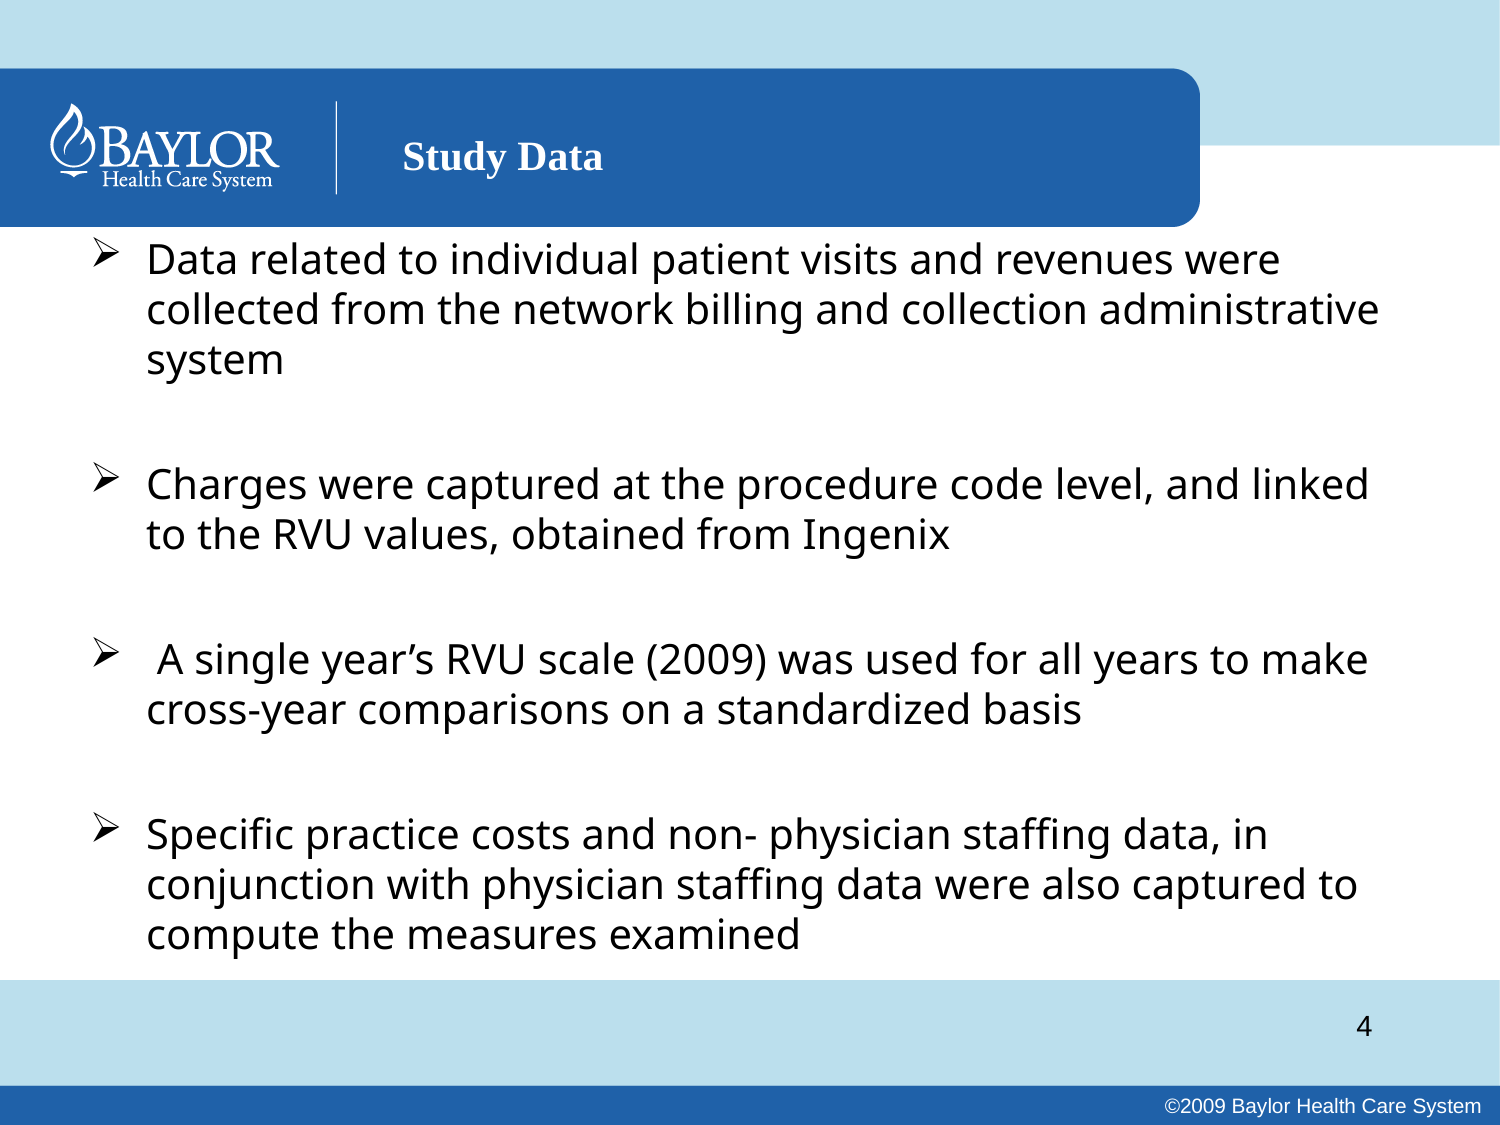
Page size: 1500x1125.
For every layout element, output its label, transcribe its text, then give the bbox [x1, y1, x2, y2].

slide_number 4 [1074, 999, 1388, 1076]
picture [0, 0, 1500, 1125]
title Study Data [387, 75, 1200, 233]
list Data related to individual patient visits and revenues were collected from the network billing and collection administrative system Charges were captured at the procedure code level, and linked to the RVU values, obtained from Ingenix A single year’s RVU scale (2009) was used for all years to make cross-year comparisons on a standardized basis Specific practice costs and non- physician staffing data, in conjunction with physician staffing data were also captured to compute the measures examined [75, 224, 1425, 968]
